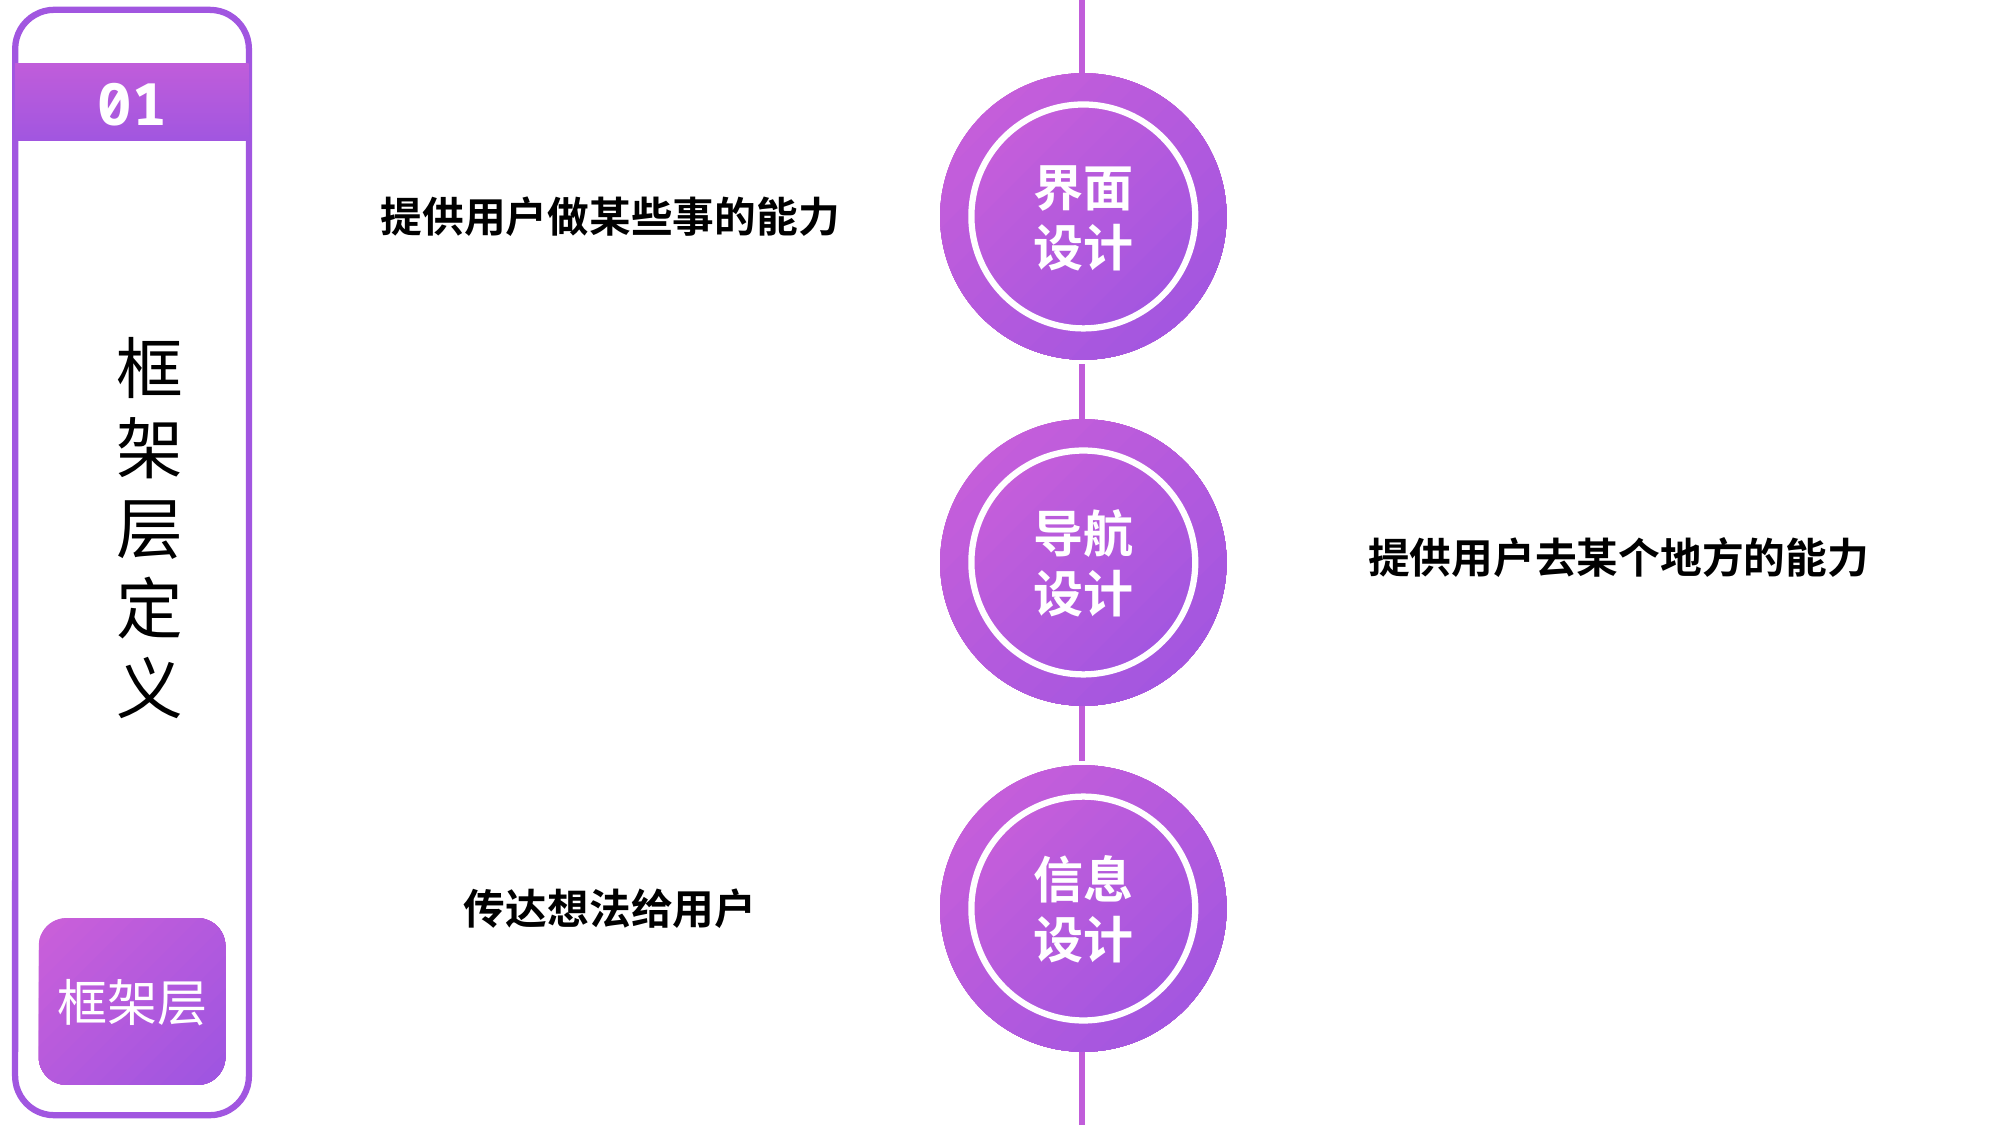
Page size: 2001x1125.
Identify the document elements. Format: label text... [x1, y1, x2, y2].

text_box 导航设计 [970, 449, 1197, 676]
text_box [939, 418, 1082, 707]
text_box [939, 72, 1228, 361]
text_box 信息设计 [970, 795, 1197, 1022]
text_box [939, 764, 1228, 1053]
text_box [14, 142, 250, 1117]
text_box [14, 8, 250, 63]
text_box 提供用户做某些事的能力 [364, 183, 856, 249]
text_box 框架层定义 [101, 319, 161, 735]
text_box 框架层 [39, 963, 225, 1039]
text_box 传达想法给用户 [341, 875, 879, 941]
text_box 界面设计 [970, 103, 1197, 330]
text_box 01 [14, 63, 250, 142]
text_box [37, 917, 227, 1086]
text_box 提供用户去某个地方的能力 [1349, 524, 1888, 590]
text_box [1083, 418, 1228, 707]
